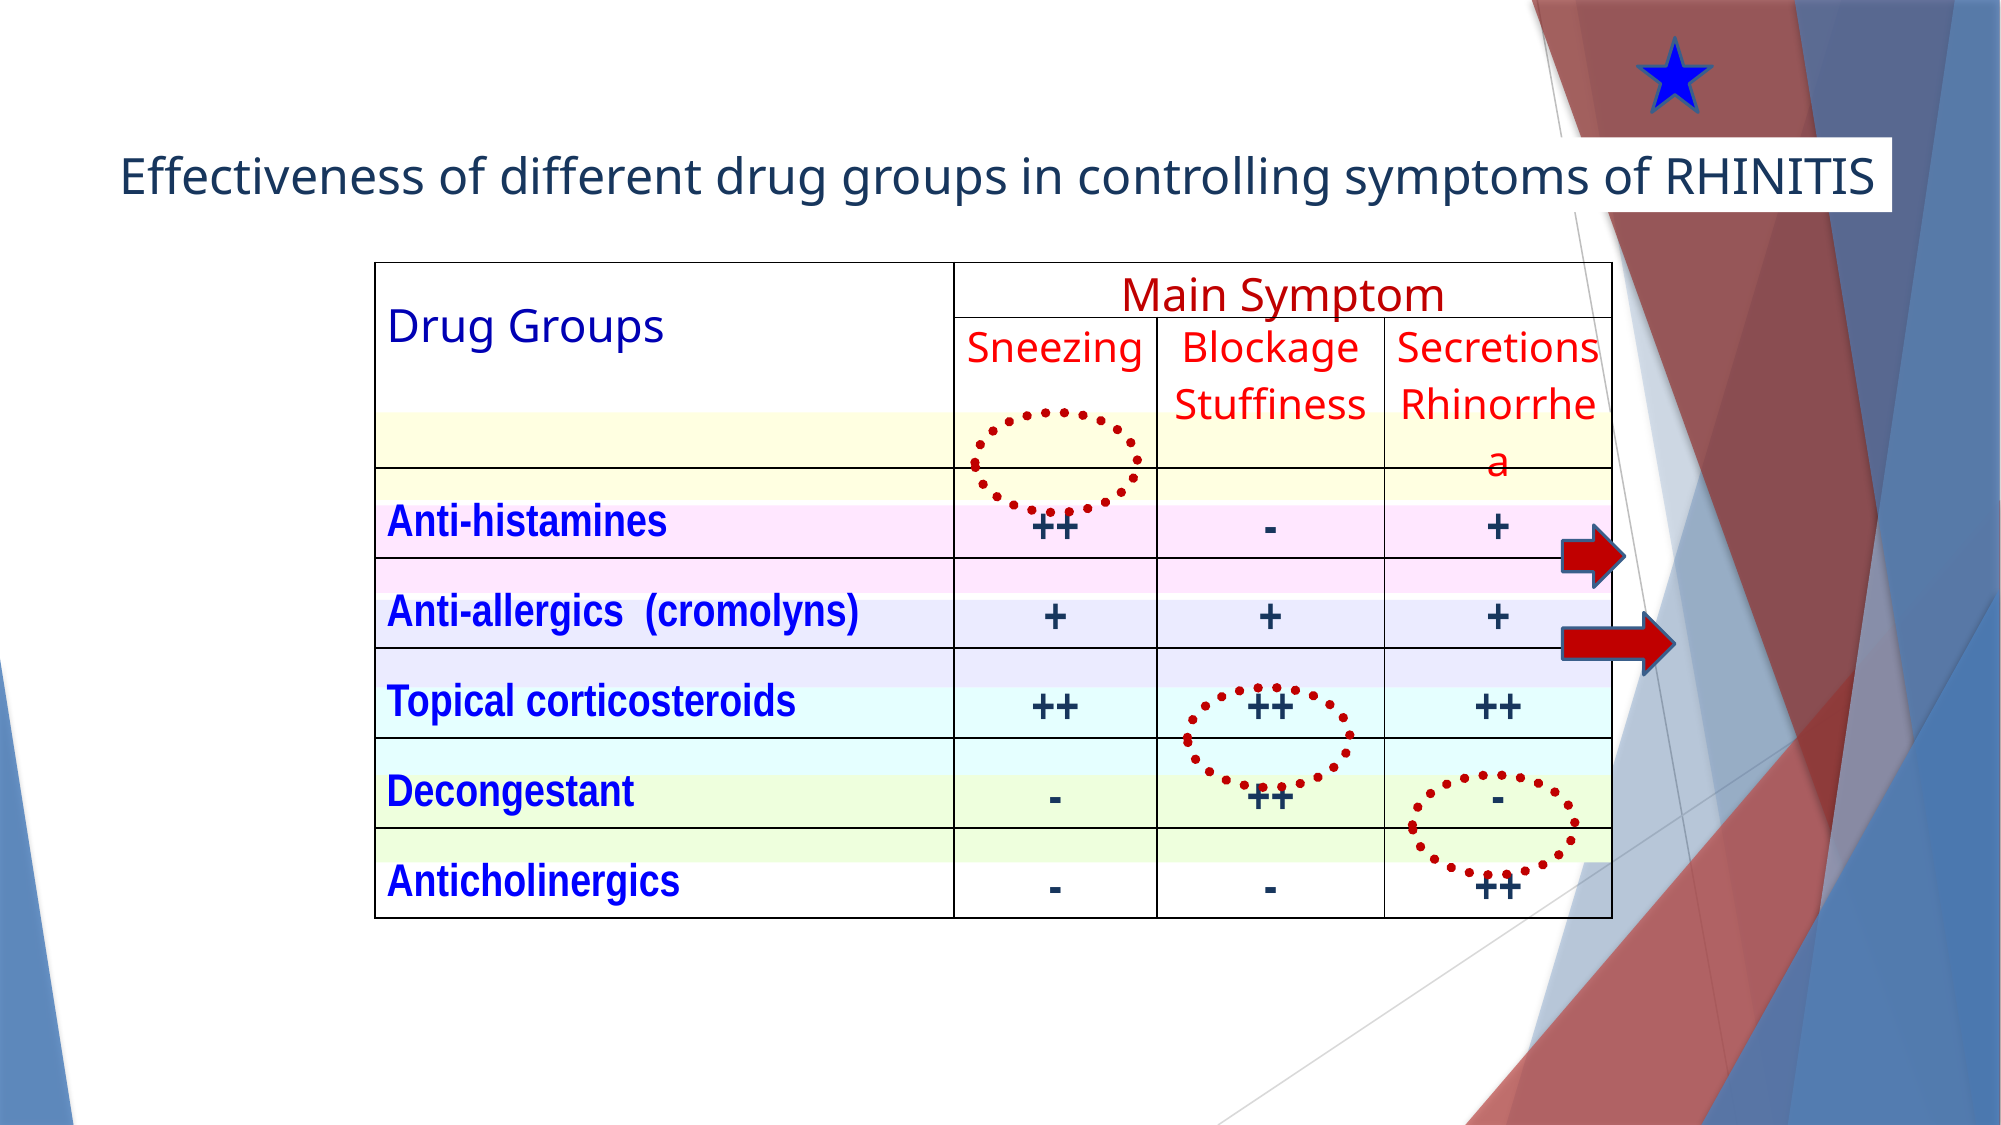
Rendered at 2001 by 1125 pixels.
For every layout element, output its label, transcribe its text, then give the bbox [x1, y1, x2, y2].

table_header Drug Groups [376, 263, 953, 467]
table_cell + [955, 559, 1156, 647]
table_cell ++ [1158, 739, 1384, 827]
table_cell Anti-histamines [376, 469, 953, 557]
text_box [1185, 685, 1352, 789]
table_cell ++ [1385, 829, 1611, 917]
table_cell Anticholinergics [376, 829, 953, 917]
table_cell Secretions Rhinorrhea [1385, 318, 1611, 467]
table_cell ++ [1385, 649, 1611, 737]
text_box [1560, 523, 1627, 589]
table_cell - [1158, 469, 1384, 557]
table_cell - [1158, 829, 1384, 917]
table_cell Blockage Stuffiness [1158, 318, 1384, 467]
table_cell ++ [1158, 649, 1384, 737]
table_cell + [1158, 559, 1384, 647]
table_cell Anti-allergics (cromolyns) [376, 559, 953, 647]
table_cell + [1385, 559, 1611, 647]
text_box Effectiveness of different drug groups in controlling symptoms of RHINITIS [104, 137, 1893, 213]
table_cell Topical corticosteroids [376, 649, 953, 737]
table_cell - [955, 829, 1156, 917]
table_cell Decongestant [376, 739, 953, 827]
table_cell + [1385, 469, 1611, 557]
table_header Main Symptom [955, 263, 1611, 317]
text_box [973, 410, 1139, 515]
text_box [1560, 611, 1677, 677]
text_box [1635, 35, 1714, 114]
table_cell - [955, 739, 1156, 827]
table_cell ++ [955, 469, 1156, 557]
text_box [1410, 773, 1577, 877]
table_cell - [1385, 739, 1611, 827]
table_cell Sneezing [955, 318, 1156, 467]
table_cell ++ [955, 649, 1156, 737]
